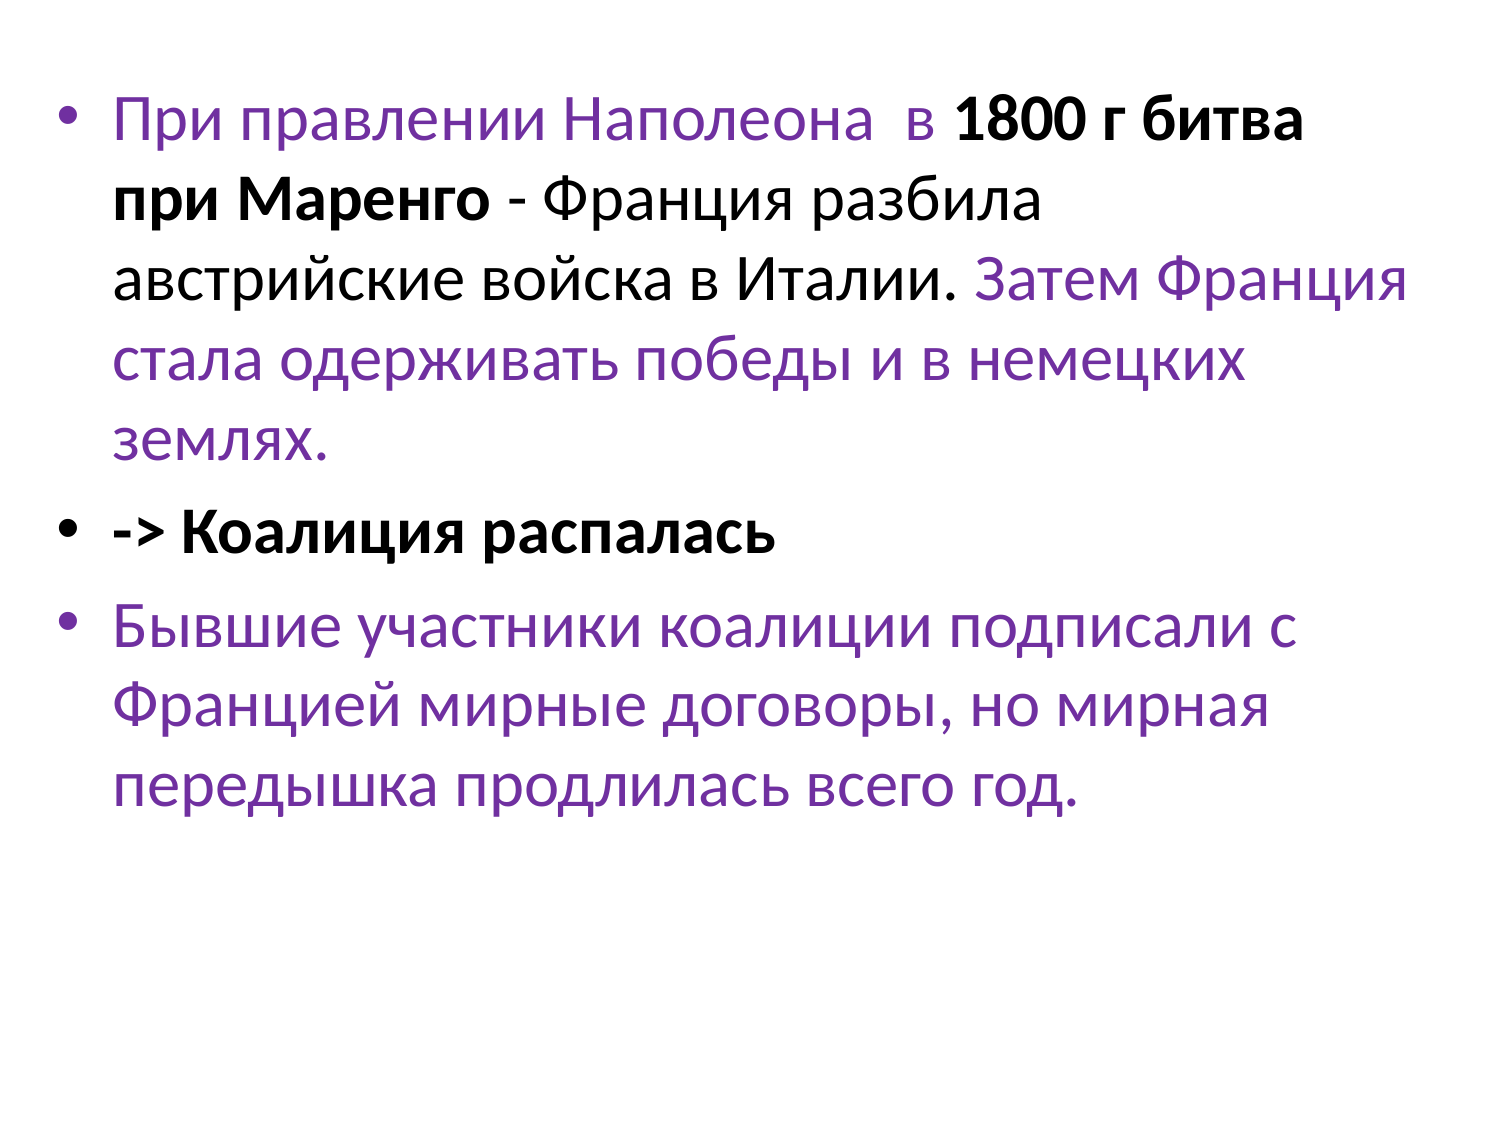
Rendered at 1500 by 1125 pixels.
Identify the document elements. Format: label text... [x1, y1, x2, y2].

list При правлении Наполеона в 1800 г битва при Маренго - Франция разбила австрийские войска в Италии. Затем Франция стала одерживать победы и в немецких землях. -> Коалиция распалась Бывшие участники коалиции подписали с Францией мирные договоры, но мирная передышка продлилась всего год. [41, 66, 1425, 1071]
